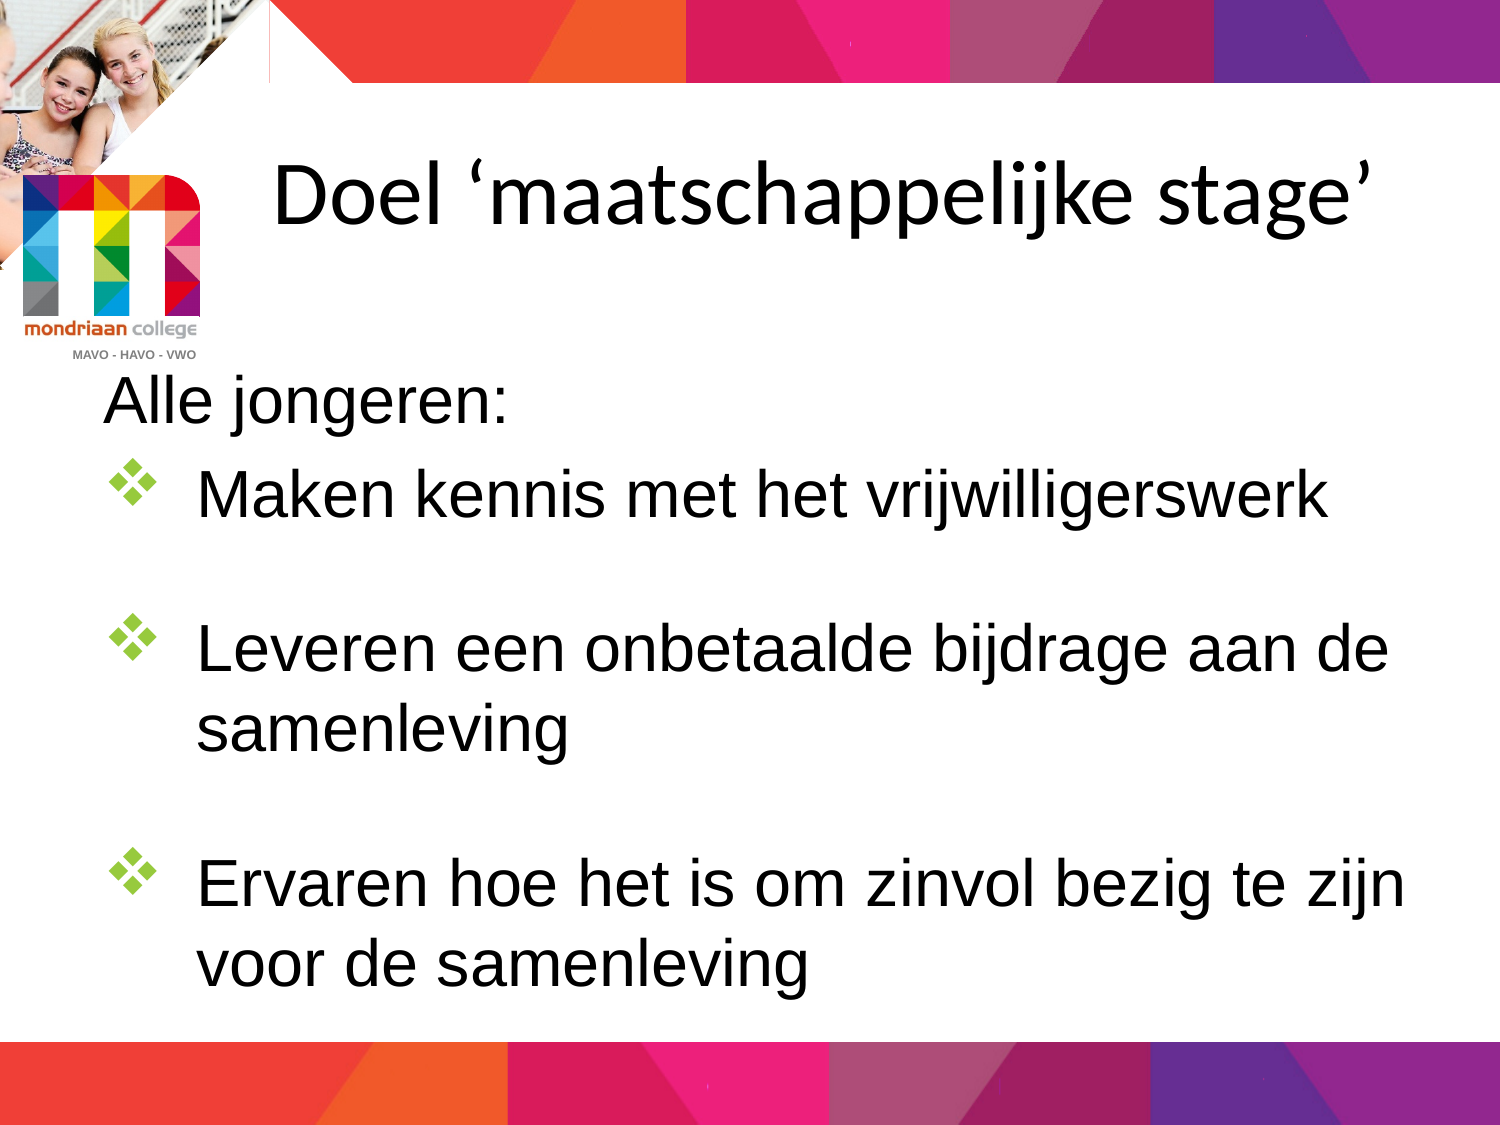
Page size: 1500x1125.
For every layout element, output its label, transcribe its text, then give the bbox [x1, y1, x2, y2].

picture [0, 0, 264, 342]
list Alle jongeren: Maken kennis met het vrijwilligerswerk Leveren een onbetaalde bijdrage aan de samenleving Ervaren hoe het is om zinvol bezig te zijn voor de samenleving [88, 349, 1439, 1093]
picture [0, 1042, 1500, 1125]
picture [271, 0, 1500, 83]
title Doel ‘maatschappelijke stage’ [150, 125, 1500, 313]
